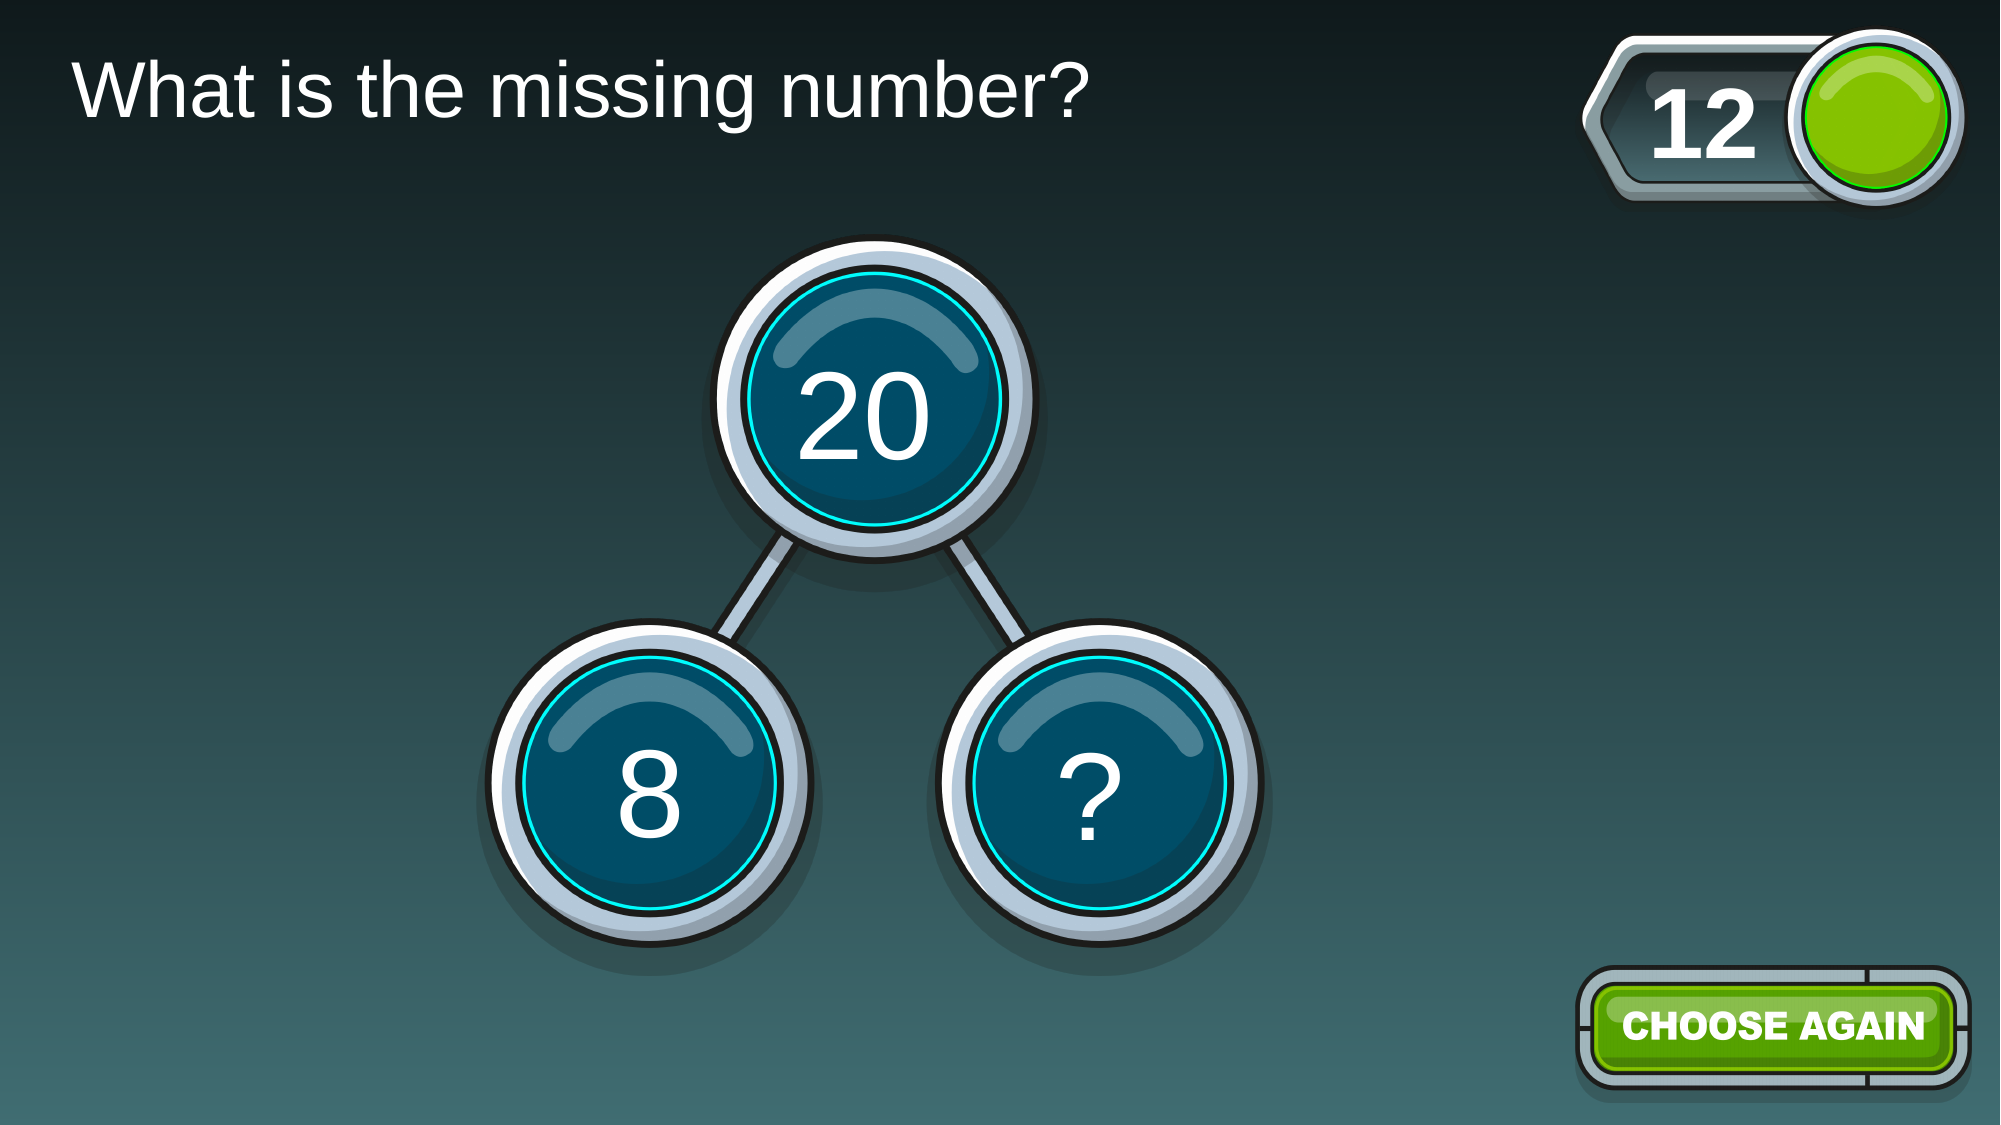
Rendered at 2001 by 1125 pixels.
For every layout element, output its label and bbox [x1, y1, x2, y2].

text_box [55, 30, 1544, 165]
picture [1575, 25, 1971, 221]
picture [1575, 965, 1972, 1104]
picture [475, 234, 1273, 976]
